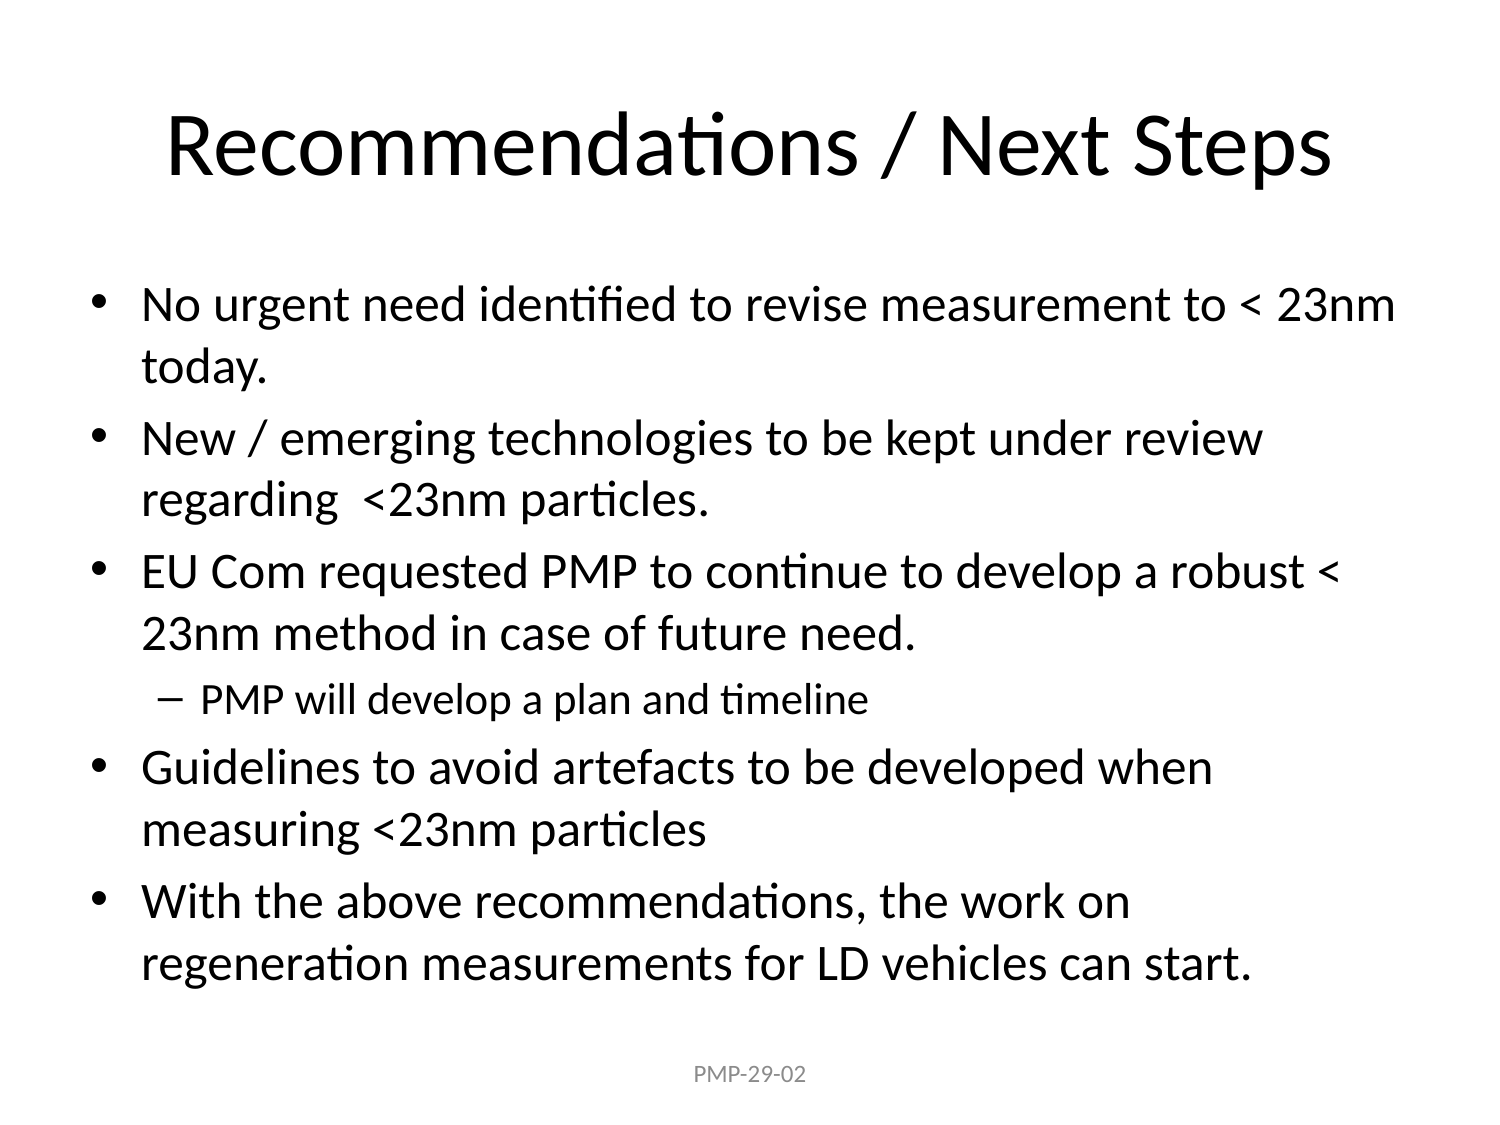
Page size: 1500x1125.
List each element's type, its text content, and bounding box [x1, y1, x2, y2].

footer PMP-29-02 [512, 1042, 988, 1103]
title Recommendations / Next Steps [75, 45, 1425, 233]
list No urgent need identified to revise measurement to < 23nm today. New / emerging technologies to be kept under review regarding <23nm particles. EU Com requested PMP to continue to develop a robust < 23nm method in case of future need. PMP will develop a plan and timeline Guidelines to avoid artefacts to be developed when measuring <23nm particles With the above recommendations, the work on regeneration measurements for LD vehicles can start. [75, 262, 1425, 1005]
